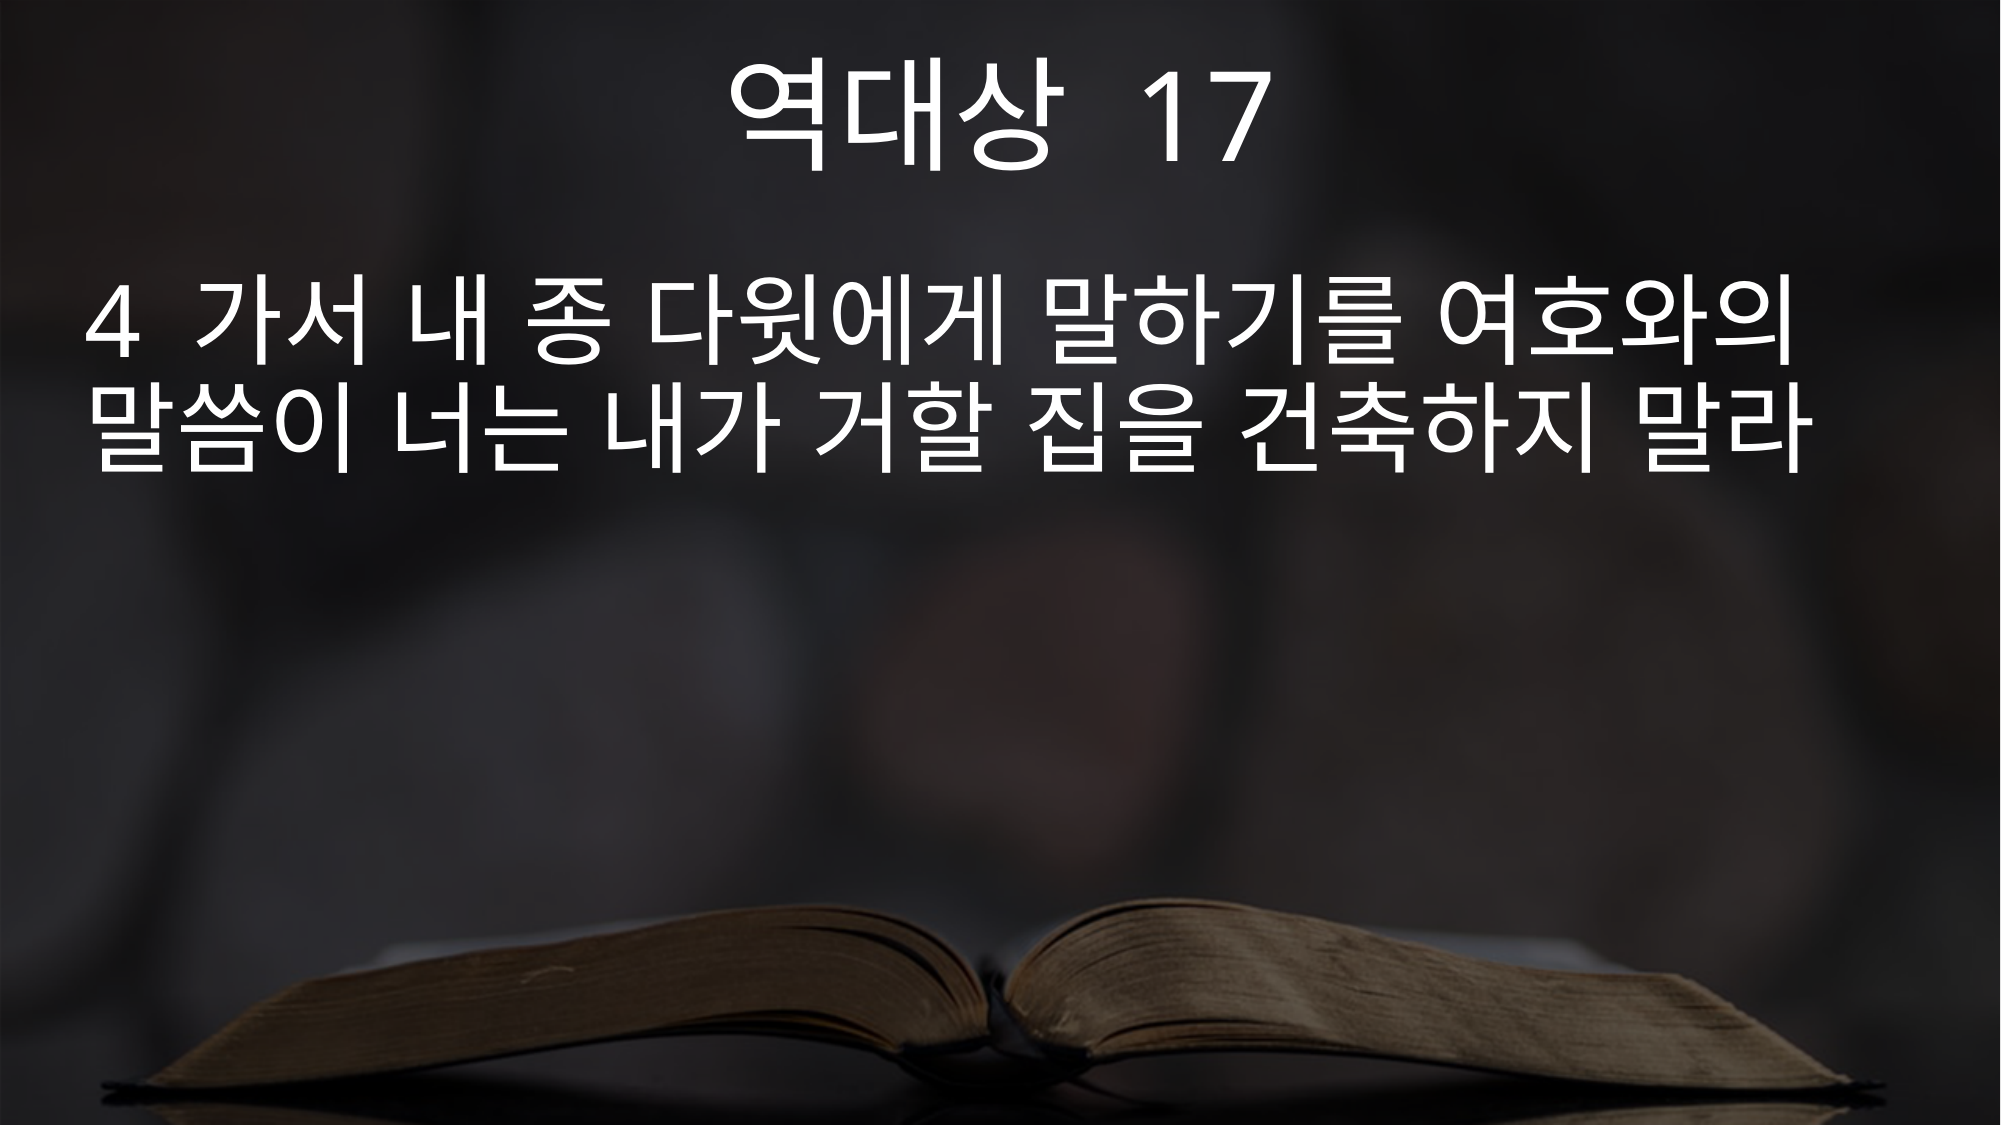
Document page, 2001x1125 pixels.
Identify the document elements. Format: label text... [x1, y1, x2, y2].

list 4 가서 내 종 다윗에게 말하기를 여호와의 말씀이 너는 내가 거할 집을 건축하지 말라 [69, 263, 1953, 423]
picture [0, 0, 2001, 1125]
footer 역대상 17 [0, 32, 2000, 192]
